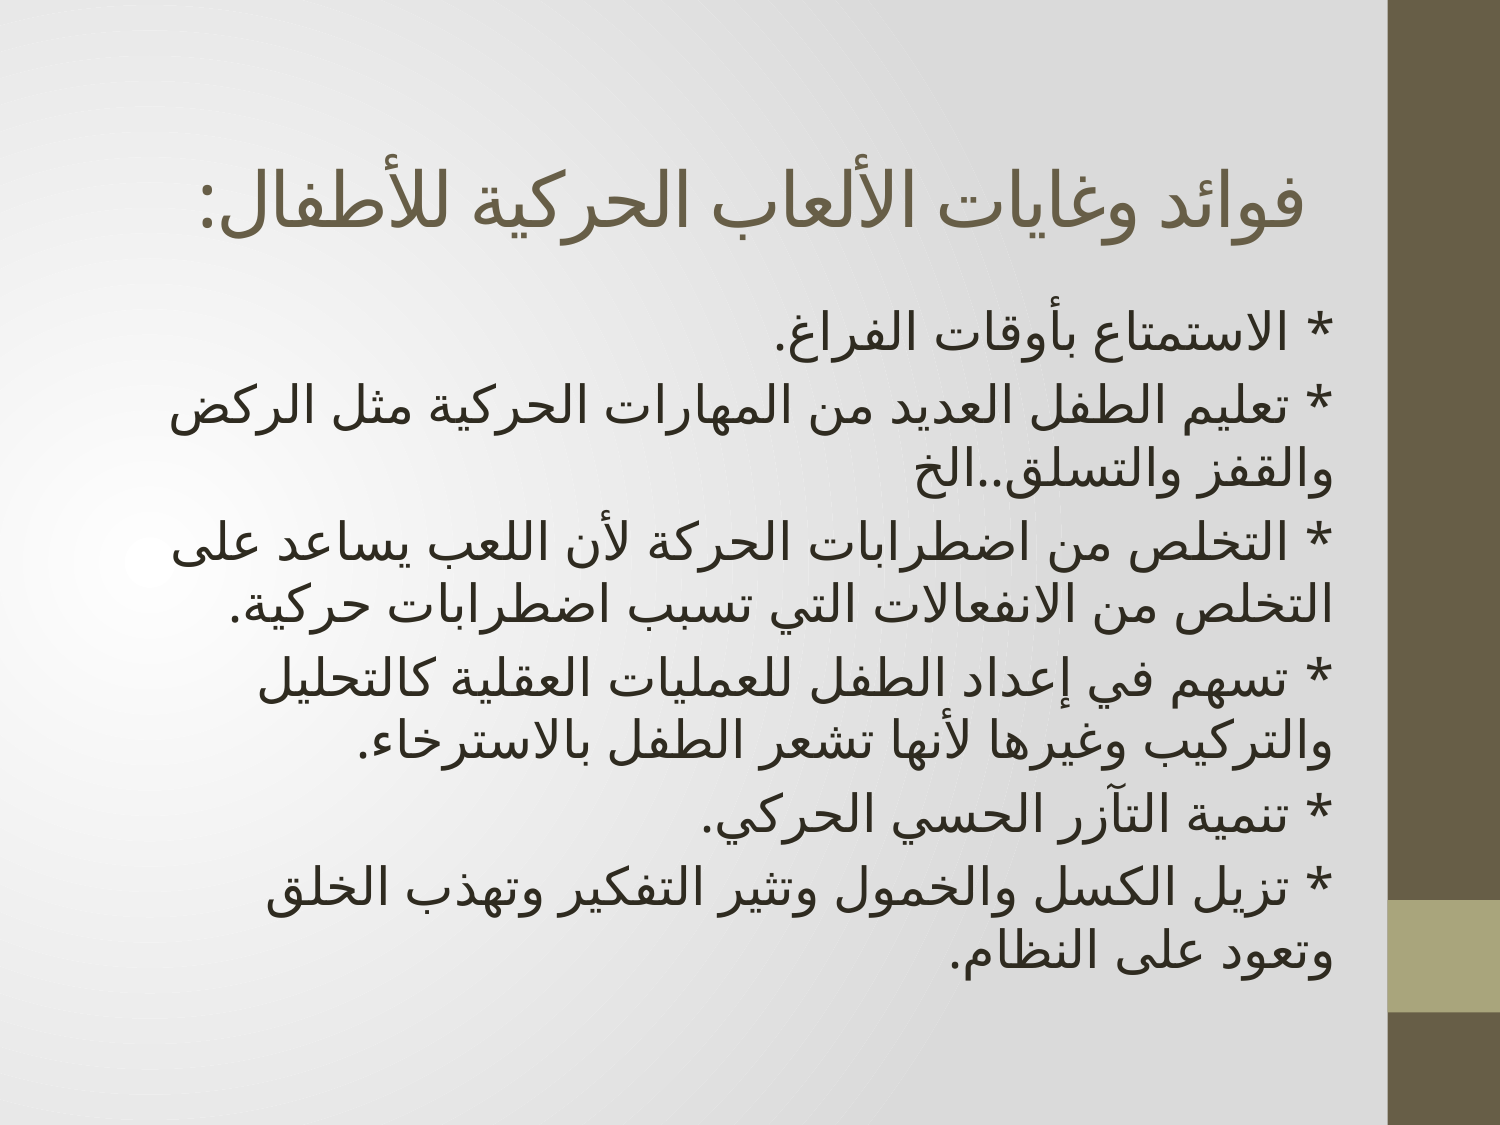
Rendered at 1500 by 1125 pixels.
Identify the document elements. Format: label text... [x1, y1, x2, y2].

list * الاستمتاع بأوقات الفراغ. * تعليم الطفل العديد من المهارات الحركية مثل الركض والقفز والتسلق..الخ * التخلص من اضطرابات الحركة لأن اللعب يساعد على التخلص من الانفعالات التي تسبب اضطرابات حركية. * تسهم في إعداد الطفل للعمليات العقلية كالتحليل والتركيب وغيرها لأنها تشعر الطفل بالاسترخاء. * تنمية التآزر الحسي الحركي. * تزيل الكسل والخمول وتثير التفكير وتهذب الخلق وتعود على النظام. [148, 290, 1362, 1040]
title فوائد وغايات الألعاب الحركية للأطفال: [171, 103, 1324, 290]
